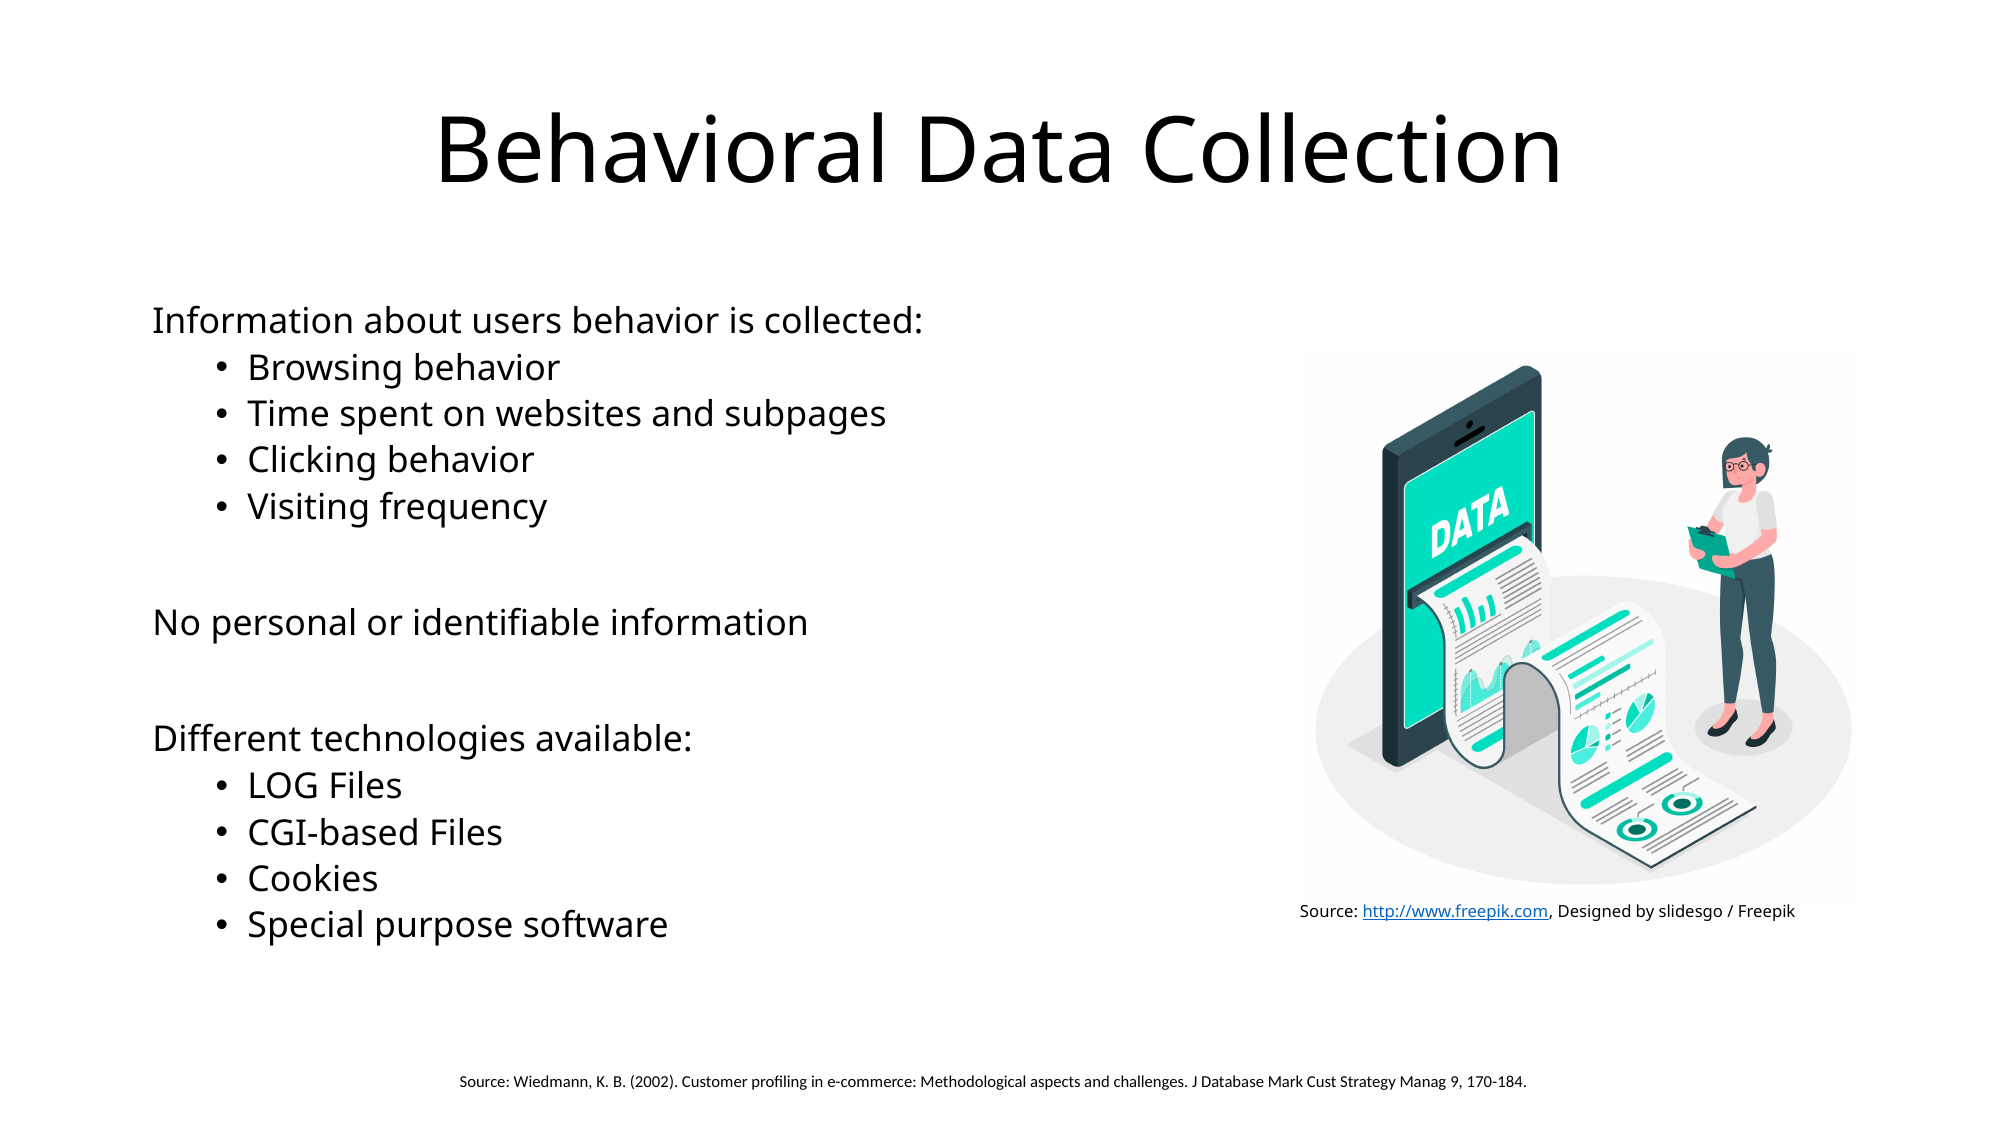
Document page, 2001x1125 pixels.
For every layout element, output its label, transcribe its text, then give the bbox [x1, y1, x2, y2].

picture [1304, 347, 1863, 906]
title Behavioral Data Collection [137, 44, 1863, 262]
text_box Source: Wiedmann, K. B. (2002). Customer profiling in e-commerce: Methodological aspects and challenges. J Database Mark Cust Strategy Manag 9, 170-184. [444, 1062, 1556, 1098]
list Information about users behavior is collected: Browsing behavior Time spent on websites and subpages Clicking behavior Visiting frequency No personal or identifiable information Different technologies available: LOG Files CGI-based Files Cookies Special purpose software [137, 295, 1109, 1059]
text_box Source: http://www.freepik.com, Designed by slidesgo / Freepik [1285, 893, 1882, 931]
